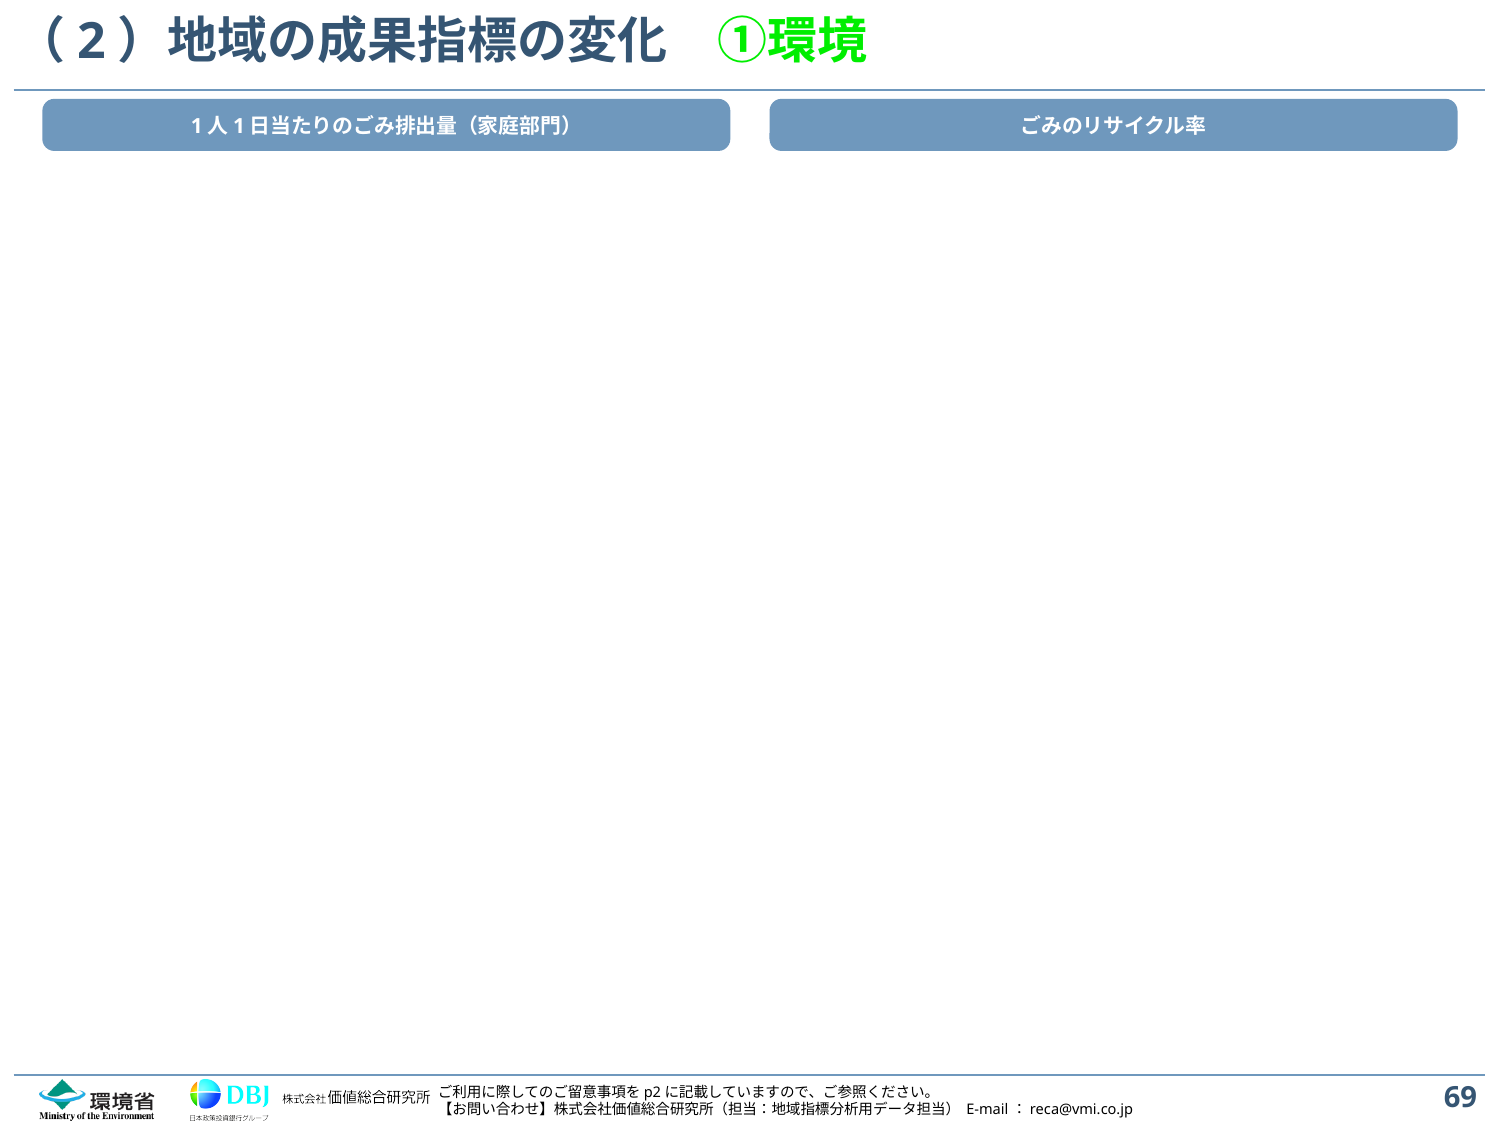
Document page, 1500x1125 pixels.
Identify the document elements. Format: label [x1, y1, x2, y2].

picture [36, 1079, 157, 1124]
text_box [42, 98, 731, 151]
title [0, 0, 1500, 87]
slide_number [1427, 1070, 1493, 1112]
picture [186, 1076, 434, 1125]
text_box [769, 98, 1458, 151]
